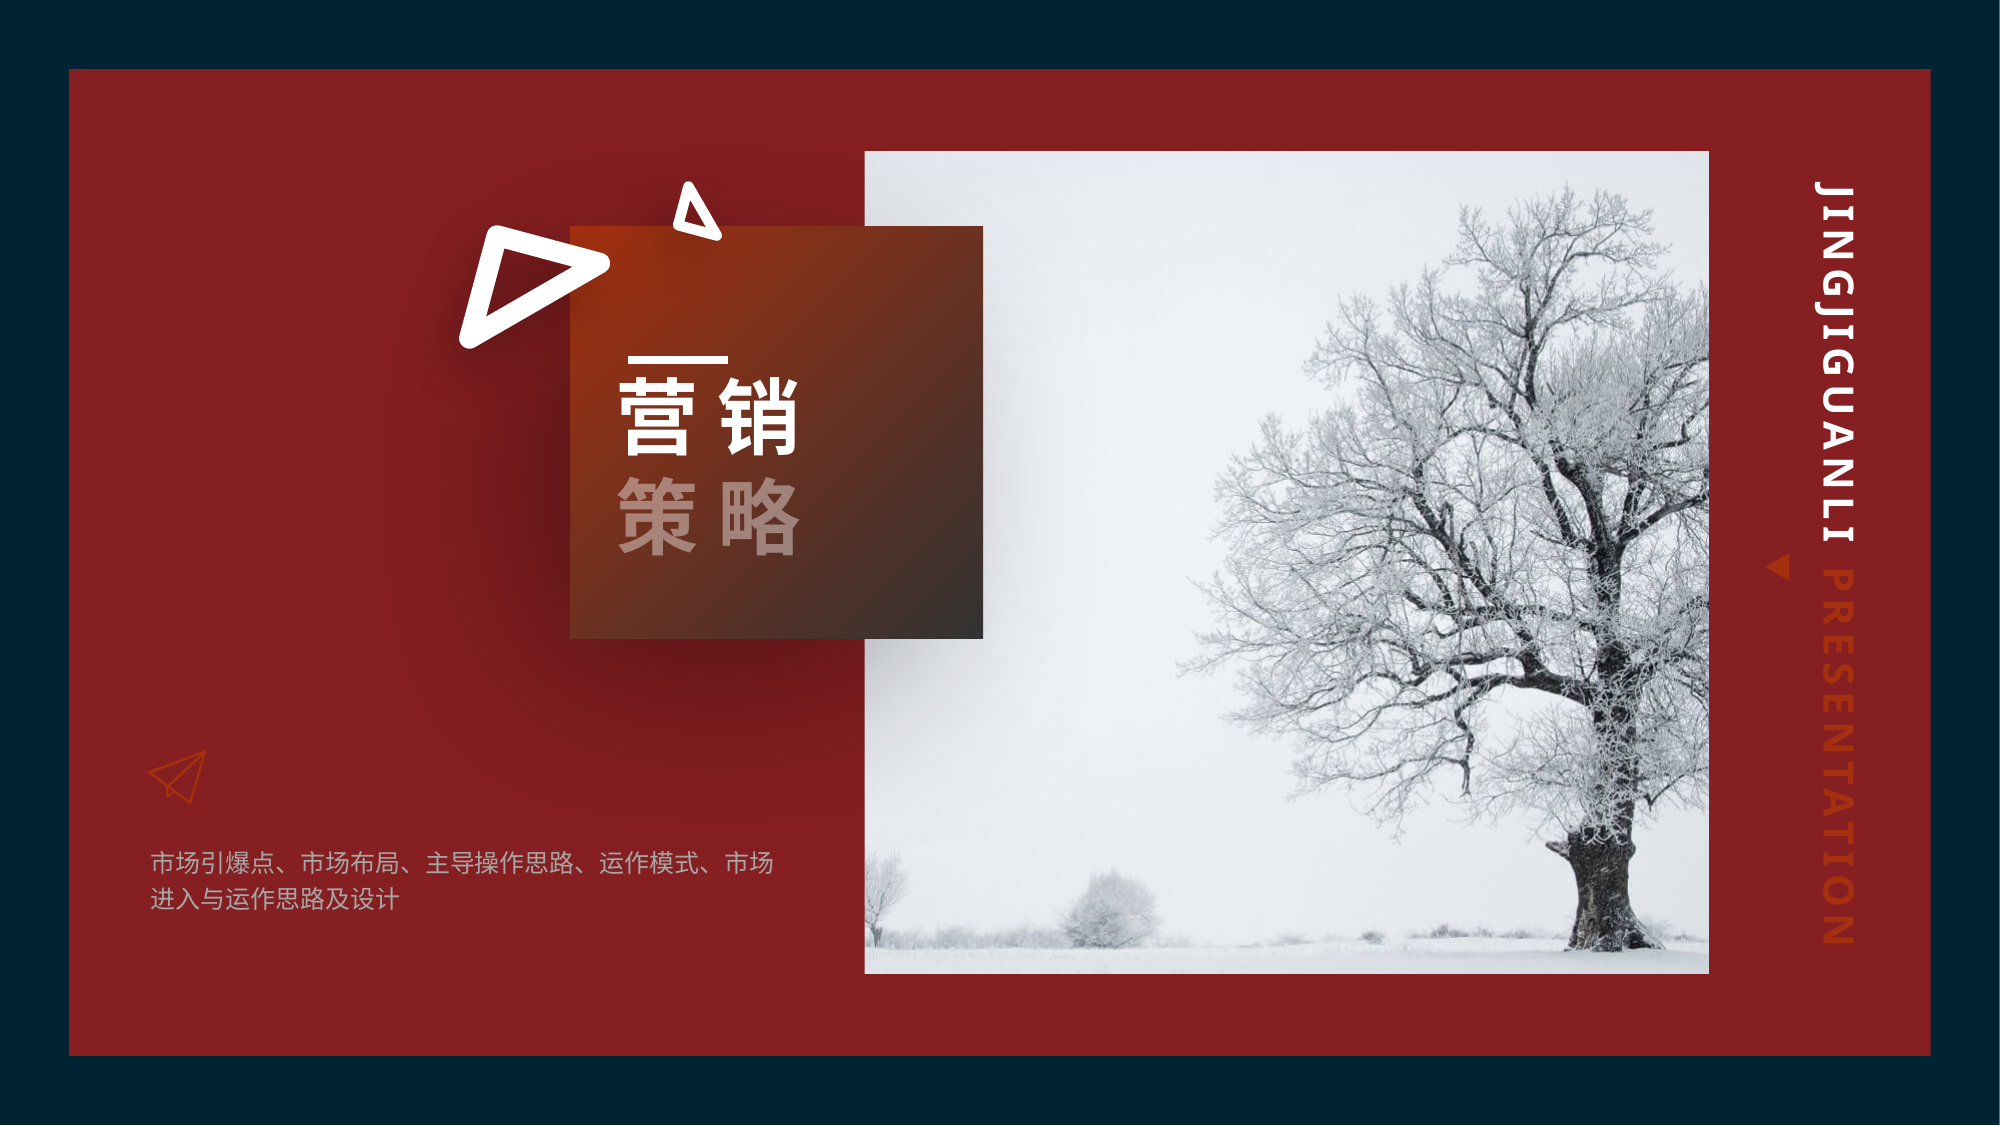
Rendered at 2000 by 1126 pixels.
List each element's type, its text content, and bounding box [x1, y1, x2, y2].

text_box [676, 184, 719, 238]
text_box [67, 67, 1933, 1058]
text_box [146, 749, 207, 805]
picture [864, 151, 1710, 974]
text_box JINGJIGUANLI PRESENTATION [1807, 151, 1873, 982]
text_box [467, 233, 602, 341]
text_box [1763, 551, 1792, 583]
text_box 市场引爆点、市场布局、主导操作思路、运作模式、市场进入与运作思路及设计 [135, 834, 800, 922]
text_box [568, 224, 859, 641]
text_box 营 销 策 略 [600, 357, 859, 573]
